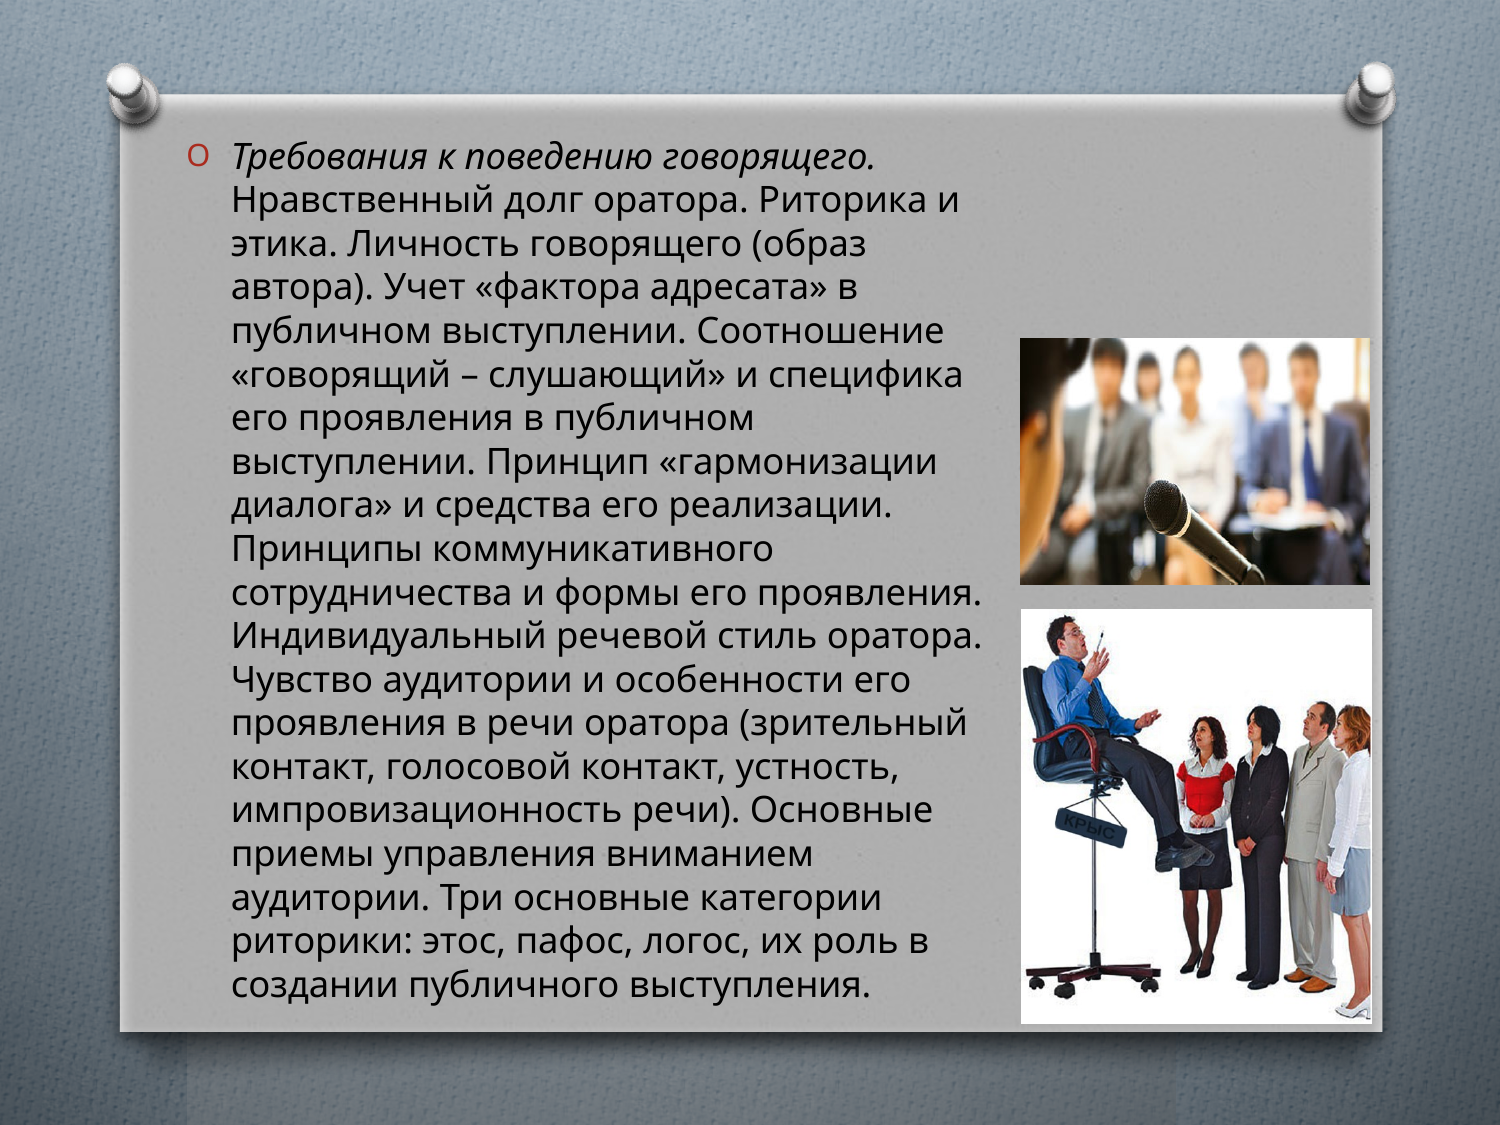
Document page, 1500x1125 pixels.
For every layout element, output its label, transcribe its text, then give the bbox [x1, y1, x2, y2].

picture [1021, 609, 1372, 1024]
picture [75, 29, 198, 153]
picture [1317, 35, 1439, 156]
list Требования к поведению говорящего. Нравственный долг оратора. Риторика и этика. Личность говорящего (образ автора). Учет «фактора адресата» в публичном выступлении. Соотношение «говорящий – слушающий» и специфика его проявления в публичном выступлении. Принцип «гармонизации диалога» и средства его реализации. Принципы коммуникативного сотрудничества и формы его проявления. Индивидуальный речевой стиль оратора. Чувство аудитории и особенности его проявления в речи оратора (зрительный контакт, голосовой контакт, устность, импровизационность речи). Основные приемы управления вниманием аудитории. Три основные категории риторики: этос, пафос, логос, их роль в создании публичного выступления. [171, 125, 1010, 1024]
picture [1019, 337, 1371, 585]
